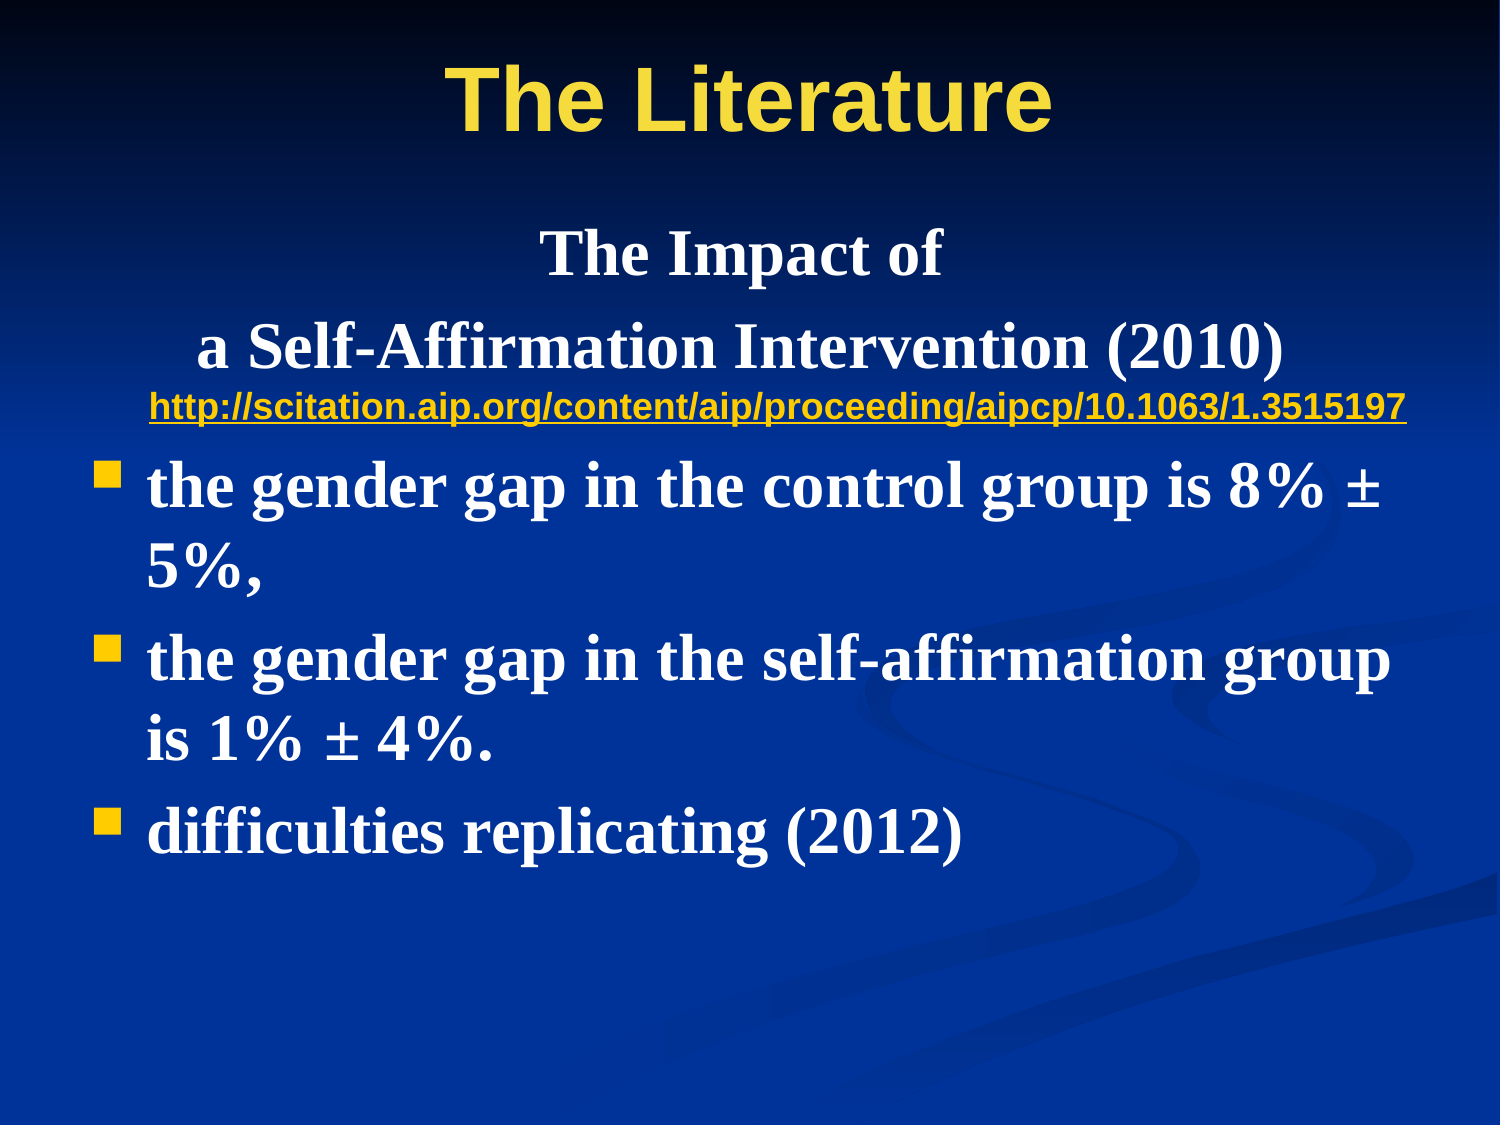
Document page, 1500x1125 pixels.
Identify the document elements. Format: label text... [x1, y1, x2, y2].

title The Literature [74, 1, 1426, 190]
list The Impact of a Self-Affirmation Intervention (2010) http://scitation.aip.org/content/aip/proceeding/aipcp/10.1063/1.3515197 the gender gap in the control group is 8% ± 5%, the gender gap in the self-affirmation group is 1% ± 4%. difficulties replicating (2012) [74, 201, 1426, 1006]
